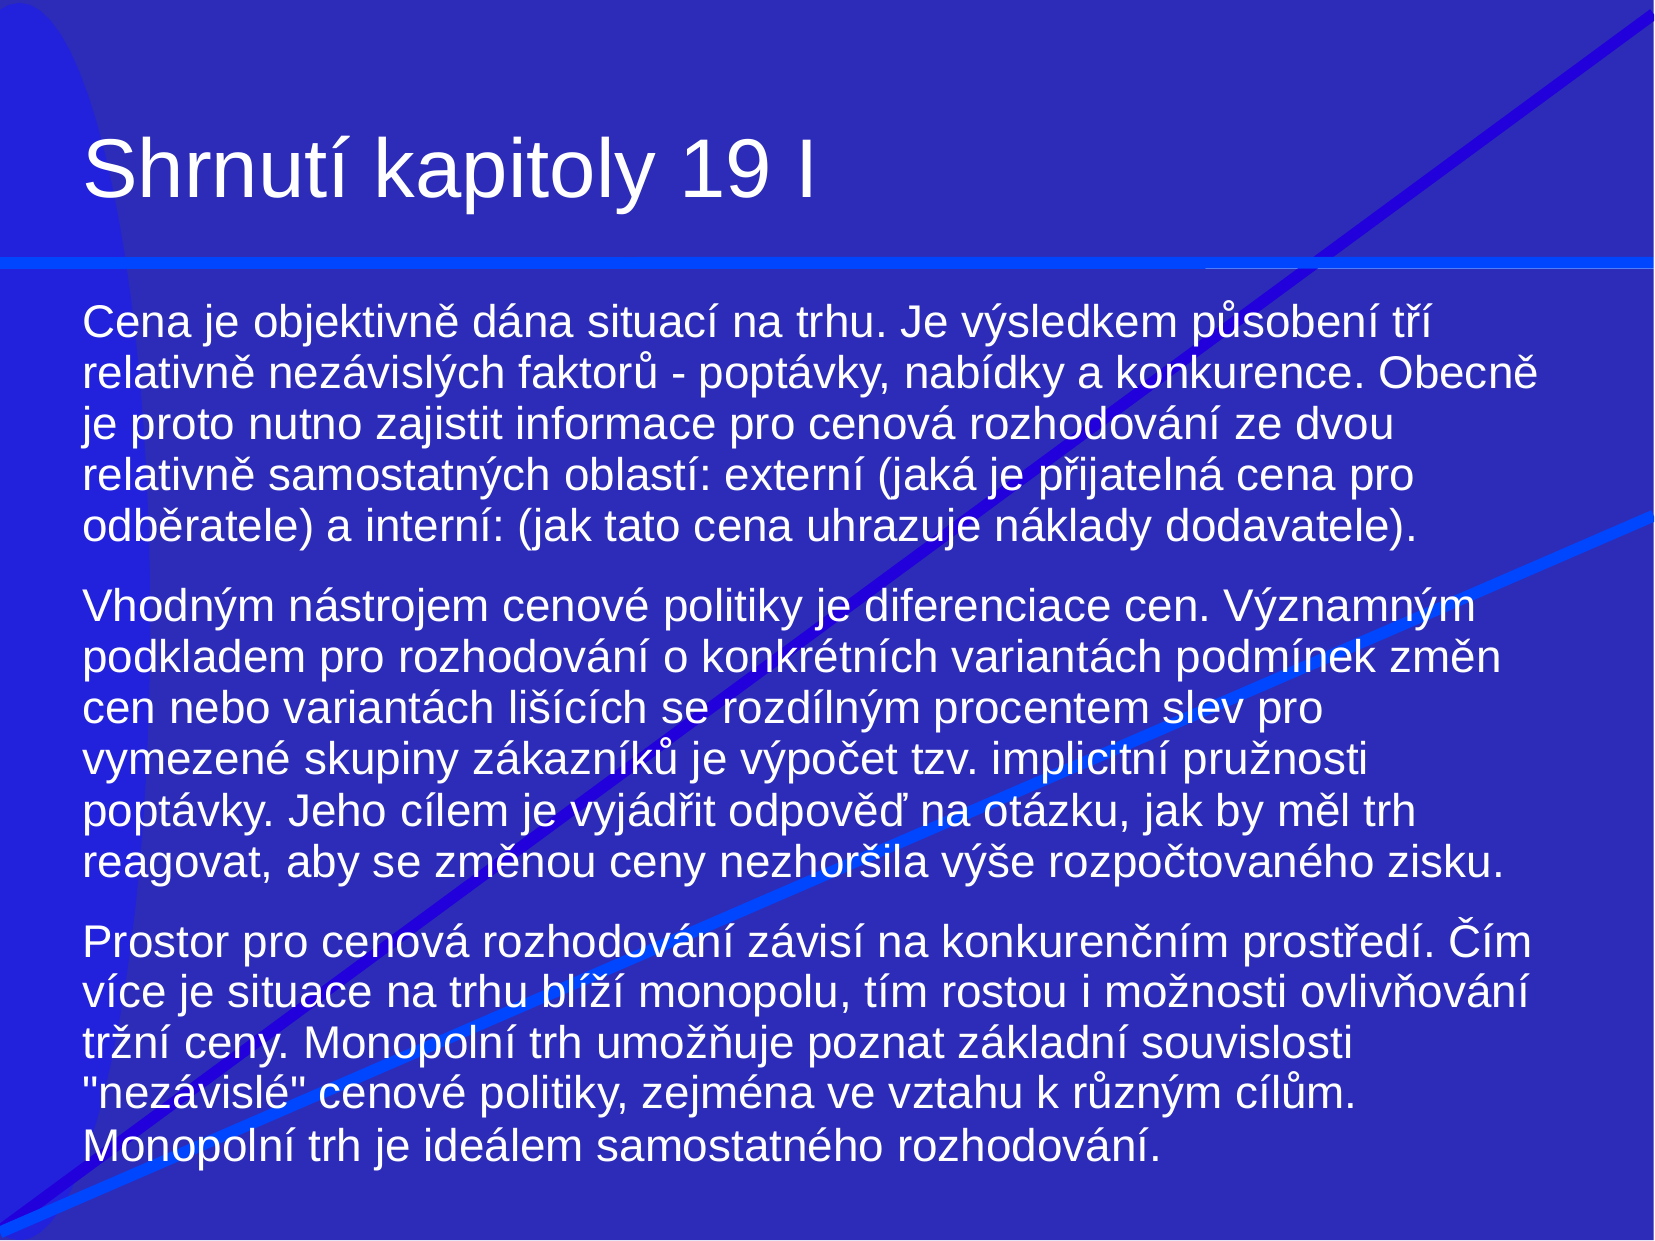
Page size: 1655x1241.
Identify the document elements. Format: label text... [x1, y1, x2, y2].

title Shrnutí kapitoly 19 I [80, 67, 1574, 321]
text_box Cena je objektivně dána situací na trhu. Je výsledkem působení tří relativně nezávislých faktorů - poptávky, nabídky a konkurence. Obecně je proto nutno zajistit informace pro cenová rozhodování ze dvou relativně samostatných oblastí: externí (jaká je přijatelná cena pro odběratele) a interní: (jak tato cena uhrazuje náklady dodavatele). Vhodným nástrojem cenové politiky je diferenciace cen. Významným podkladem pro rozhodování o konkrétních variantách podmínek změn cen nebo variantách lišících se rozdílným procentem slev pro vymezené skupiny zákazníků je výpočet tzv. implicitní pružnosti poptávky. Jeho cílem je vyjádřit odpověď na otázku, jak by měl trh reagovat, aby se změnou ceny nezhoršila výše rozpočtovaného zisku. Prostor pro cenová rozhodování závisí na konkurenčním prostředí. Čím více je situace na trhu blíží monopolu, tím rostou i možnosti ovlivňování tržní ceny. Monopolní trh umožňuje poznat základní souvislosti "nezávislé" cenové politiky, zejména ve vztahu k různým cílům. Monopolní trh je ideálem samostatného rozhodování. [80, 296, 1547, 1171]
